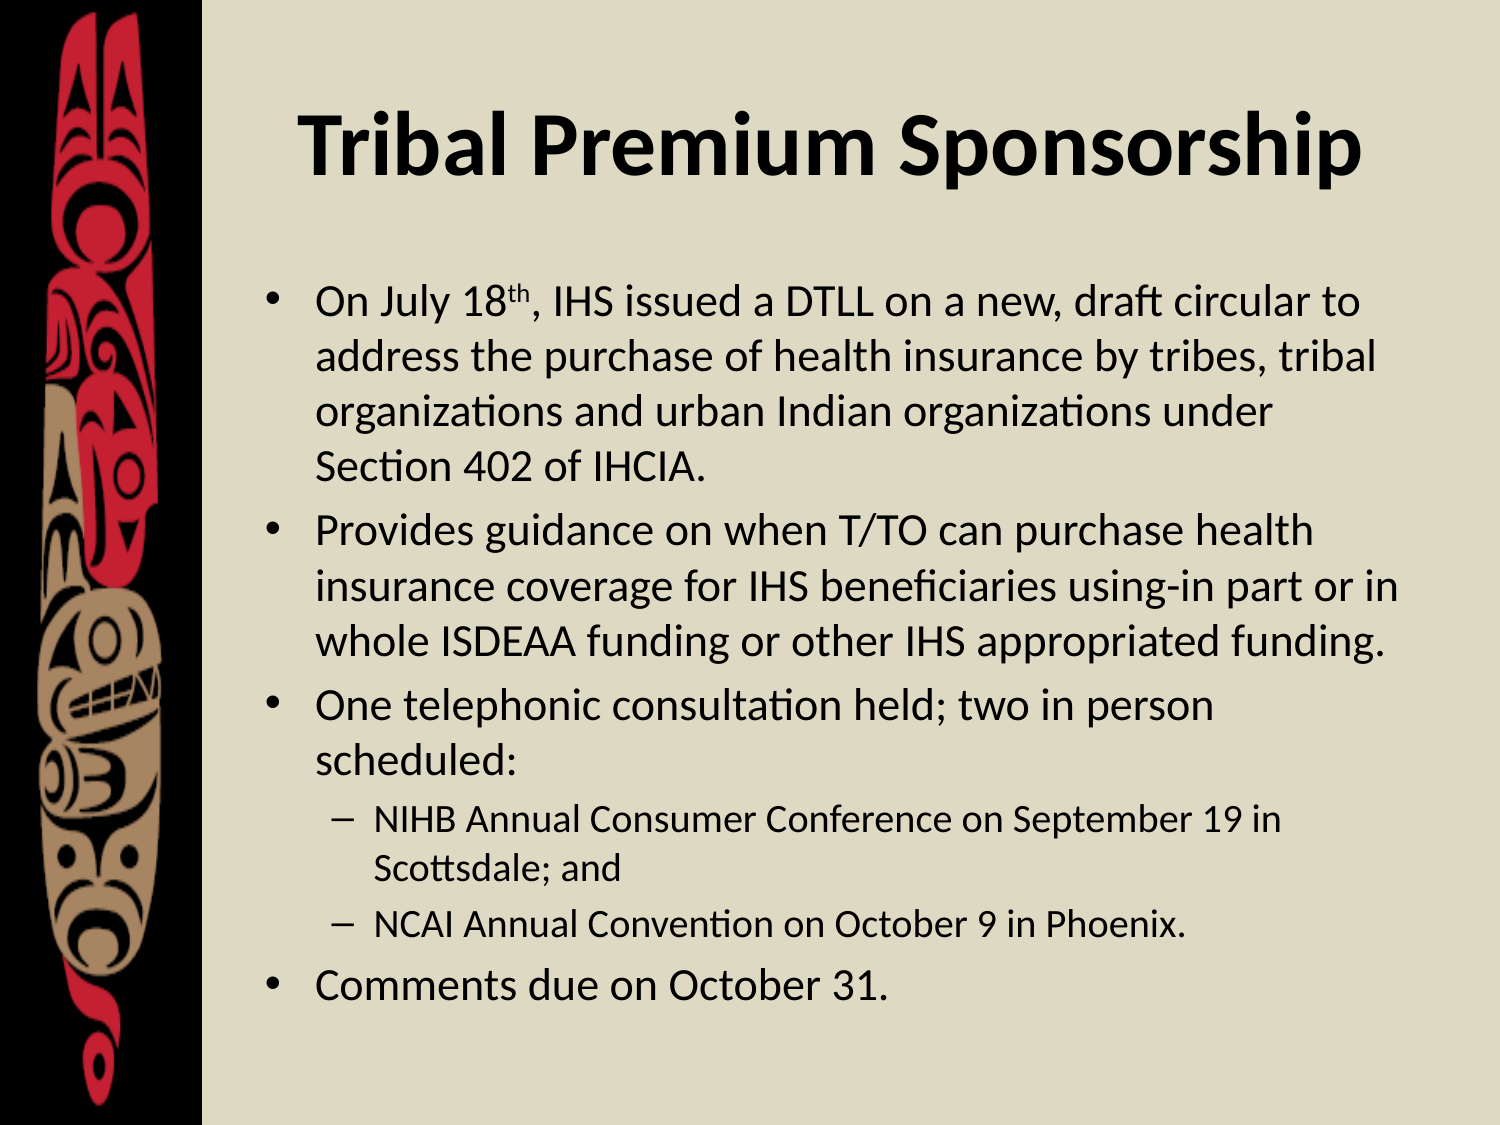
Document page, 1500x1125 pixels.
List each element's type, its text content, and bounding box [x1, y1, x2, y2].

title Tribal Premium Sponsorship [237, 45, 1425, 233]
picture [0, 0, 202, 1125]
list On July 18th, IHS issued a DTLL on a new, draft circular to address the purchase of health insurance by tribes, tribal organizations and urban Indian organizations under Section 402 of IHCIA. Provides guidance on when T/TO can purchase health insurance coverage for IHS beneficiaries using-in part or in whole ISDEAA funding or other IHS appropriated funding. One telephonic consultation held; two in person scheduled: NIHB Annual Consumer Conference on September 19 in Scottsdale; and NCAI Annual Convention on October 9 in Phoenix. Comments due on October 31. [249, 262, 1425, 1075]
